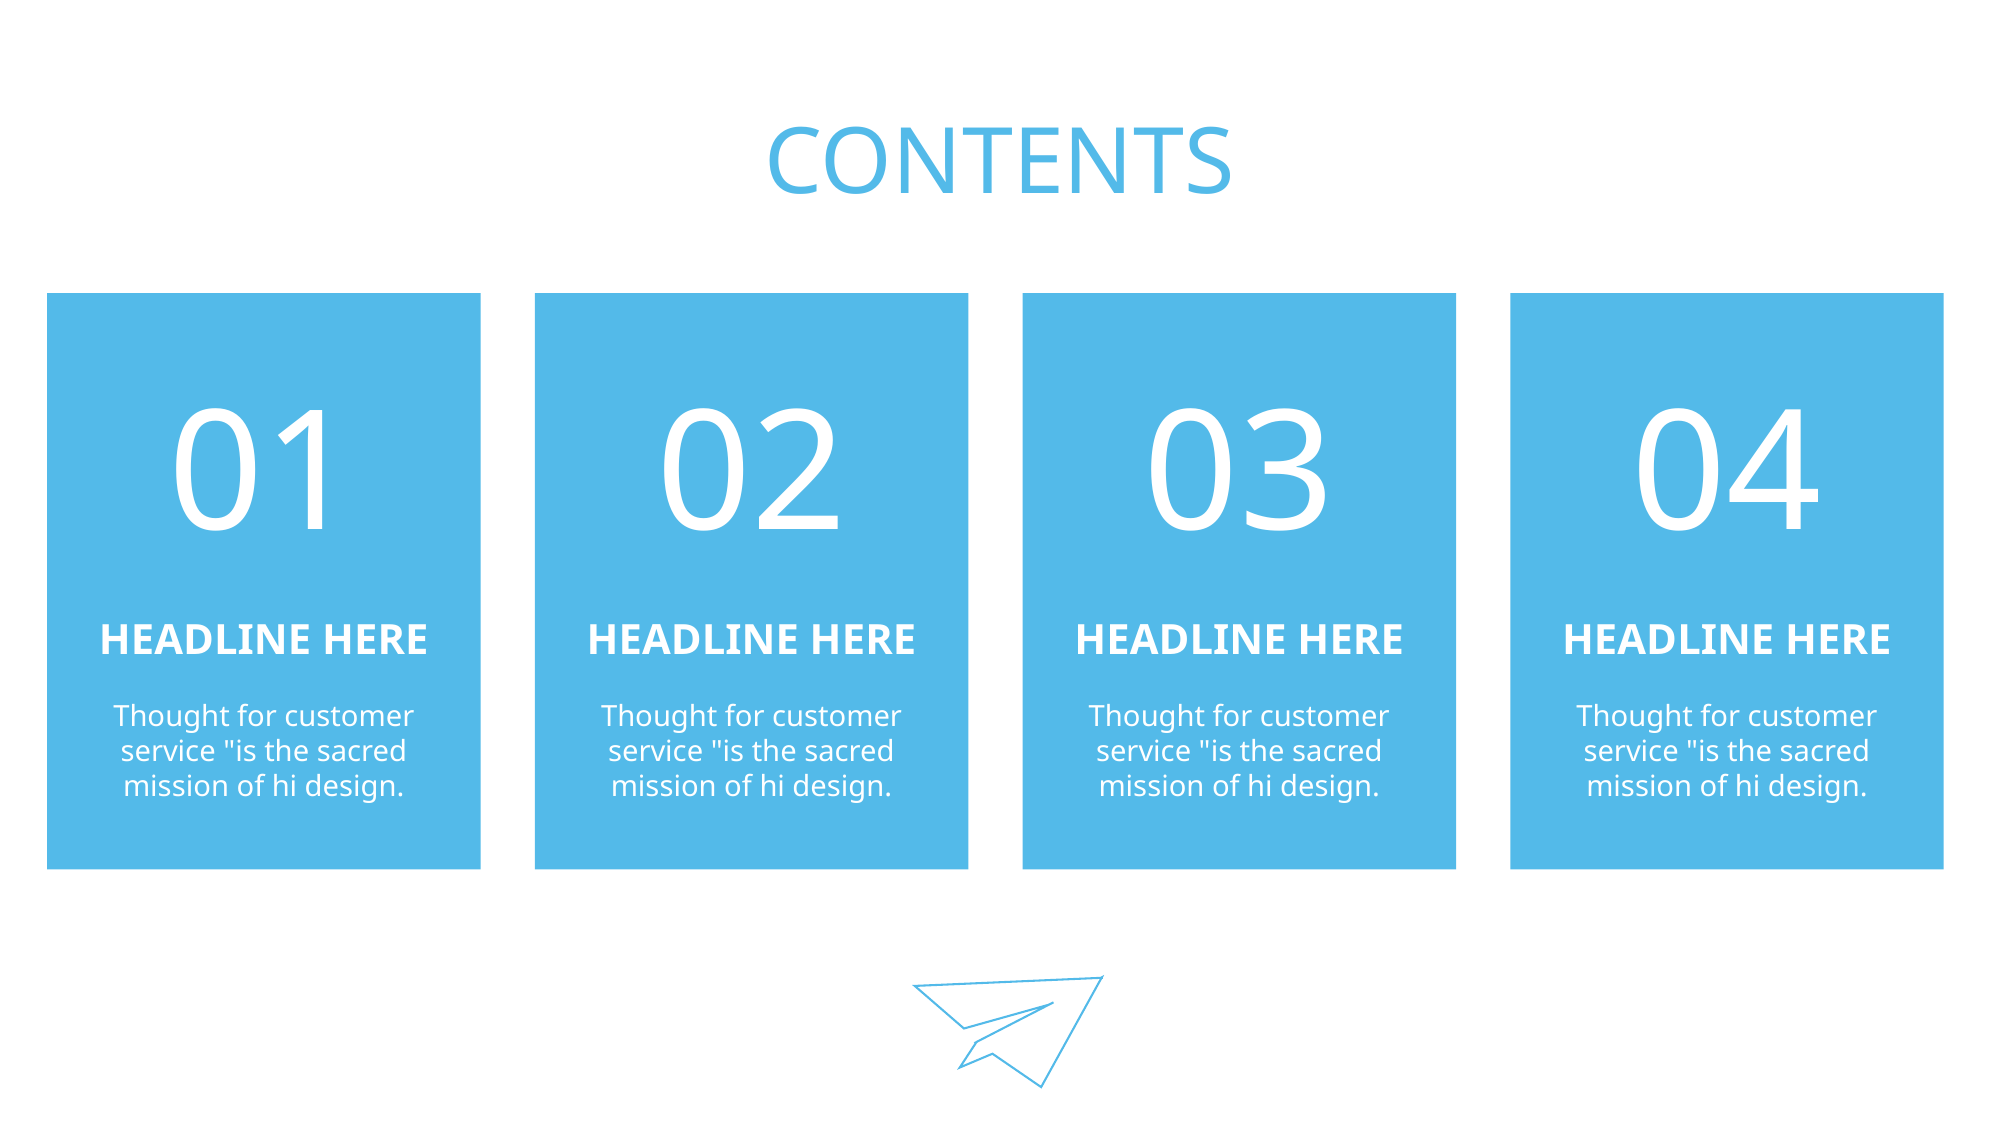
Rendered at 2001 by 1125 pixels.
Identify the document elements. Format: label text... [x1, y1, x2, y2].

text_box [912, 974, 1105, 1089]
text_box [538, 354, 965, 776]
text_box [50, 354, 478, 776]
text_box [46, 292, 482, 870]
text_box CONTENTS [749, 39, 1251, 220]
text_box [1026, 354, 1453, 776]
text_box [1509, 292, 1945, 870]
text_box [534, 292, 969, 870]
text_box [1513, 354, 1941, 776]
text_box [1022, 292, 1457, 870]
